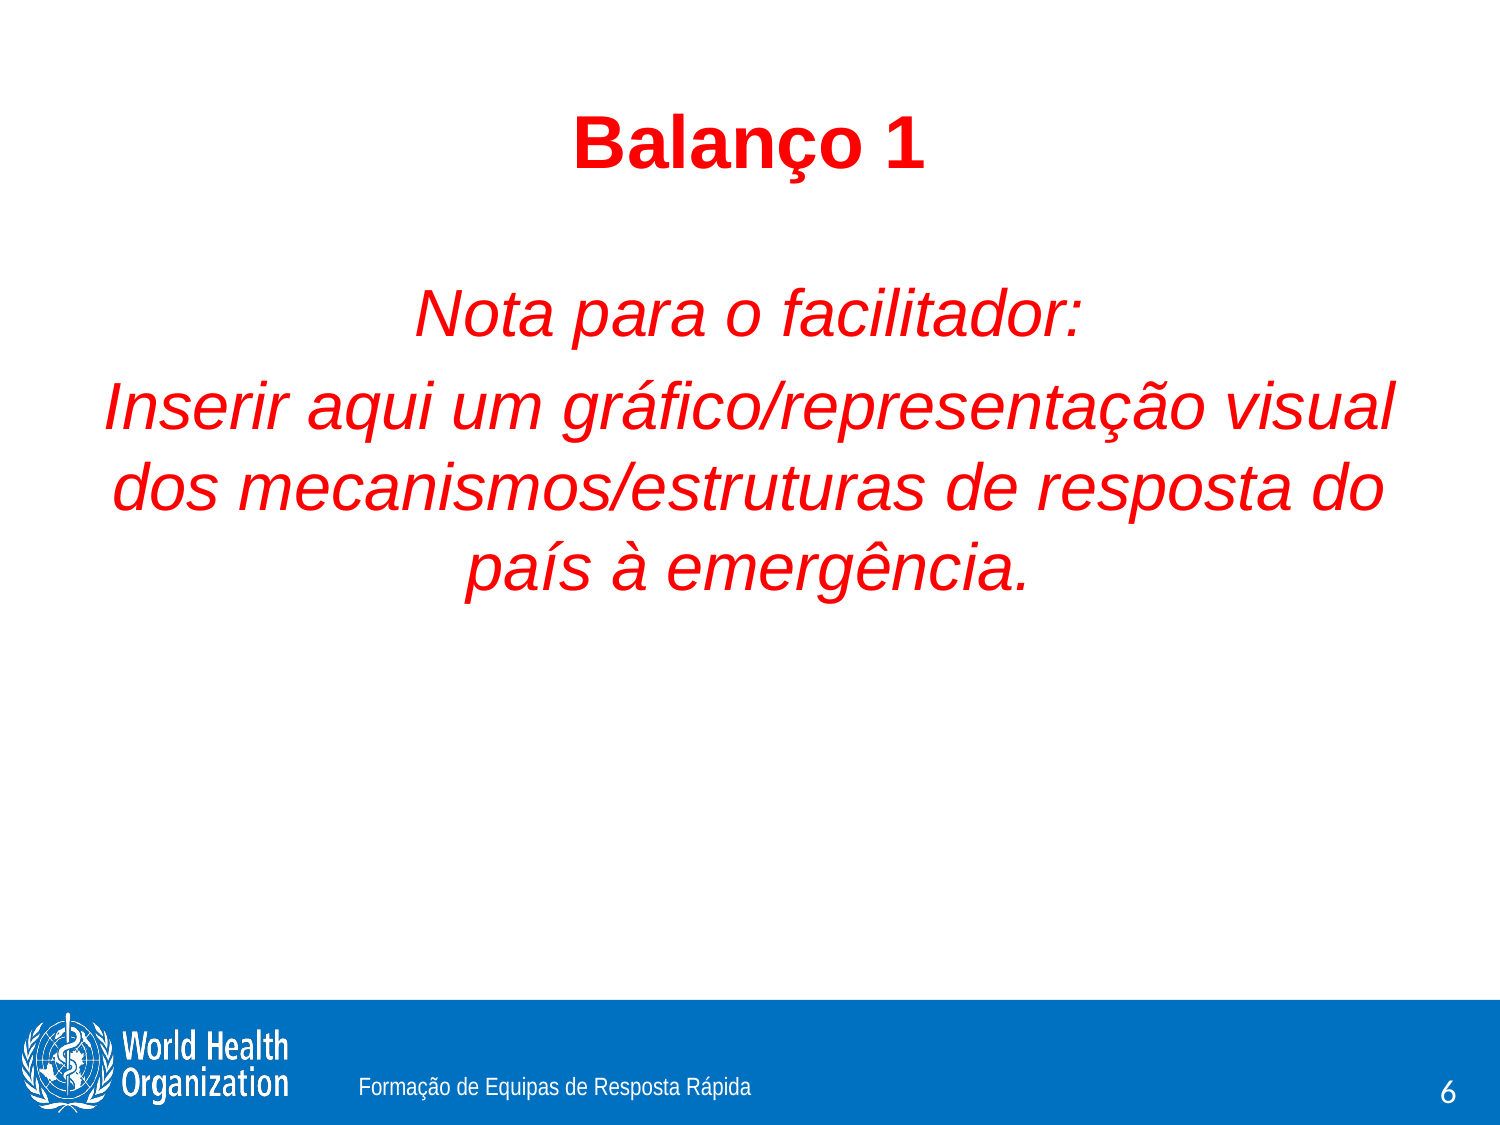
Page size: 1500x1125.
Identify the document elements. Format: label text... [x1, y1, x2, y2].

title Balanço 1 [75, 45, 1425, 233]
picture [21, 1012, 288, 1113]
list Nota para o facilitador: Inserir aqui um gráfico/representação visual dos mecanismos/estruturas de resposta do país à emergência. [75, 262, 1425, 1005]
